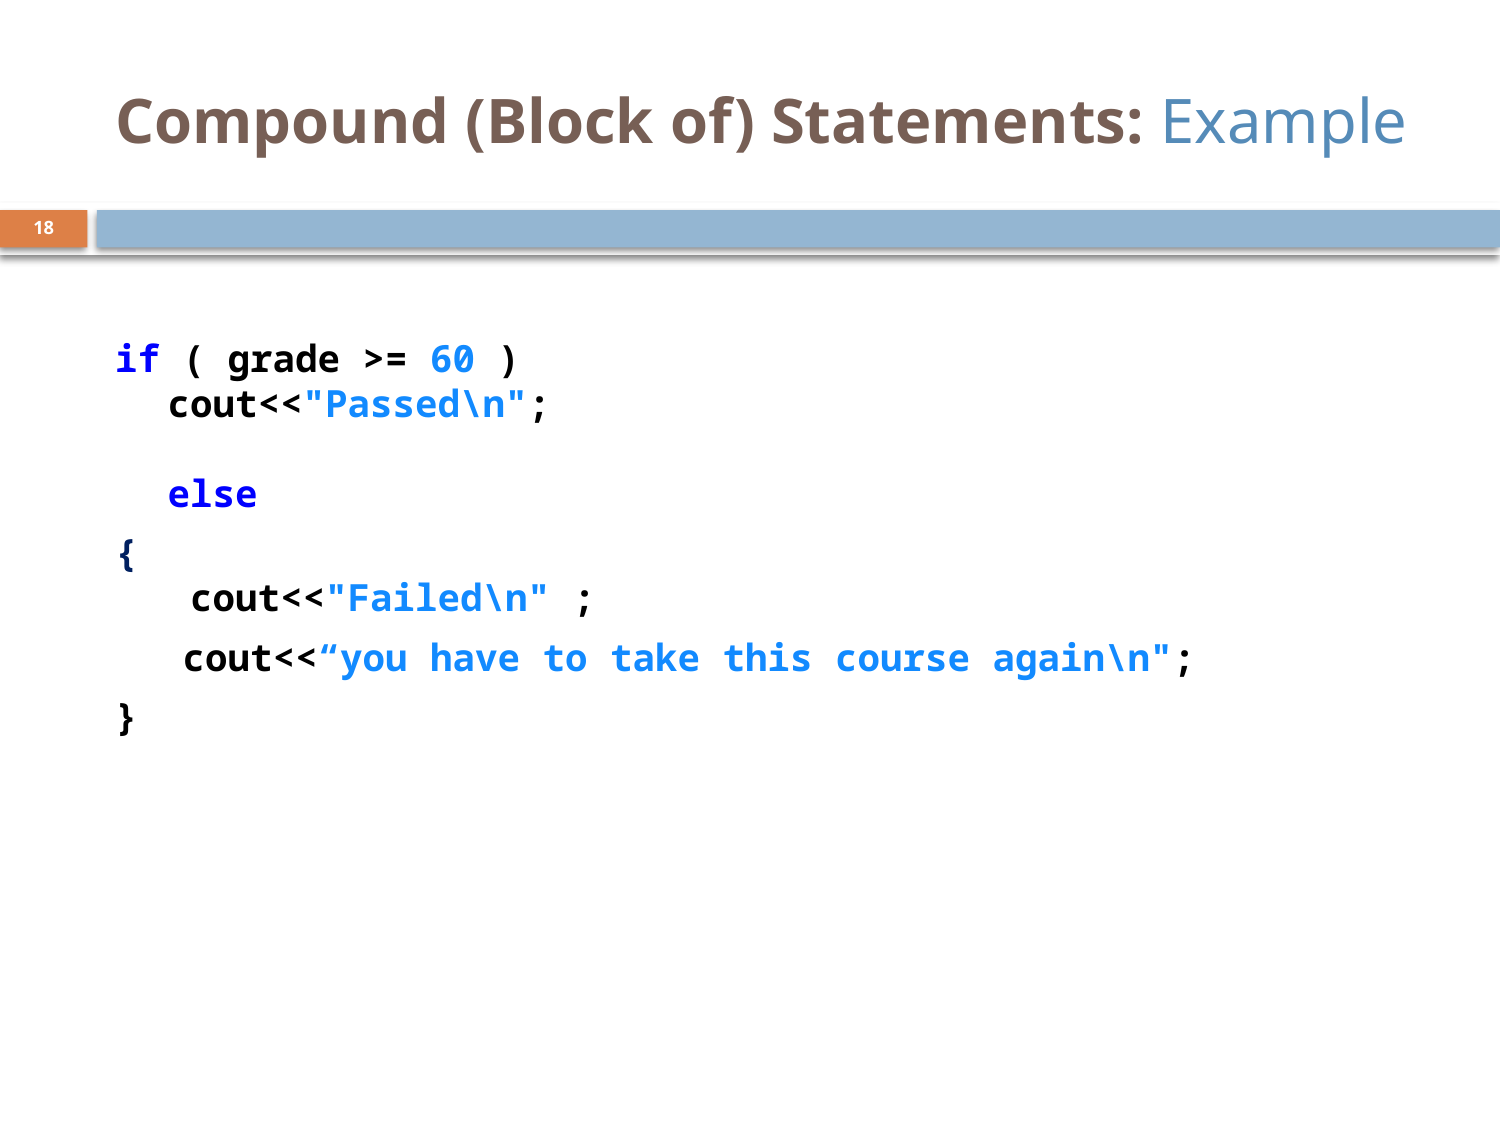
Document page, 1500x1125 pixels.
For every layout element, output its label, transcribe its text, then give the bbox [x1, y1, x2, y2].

slide_number 18 [0, 208, 88, 249]
title Compound (Block of) Statements: Example [100, 37, 1438, 200]
list if ( grade >= 60 ) cout<<"Passed\n"; else { cout<<"Failed\n" ; cout<<“you have to take this course again\n"; } [100, 262, 1438, 1000]
